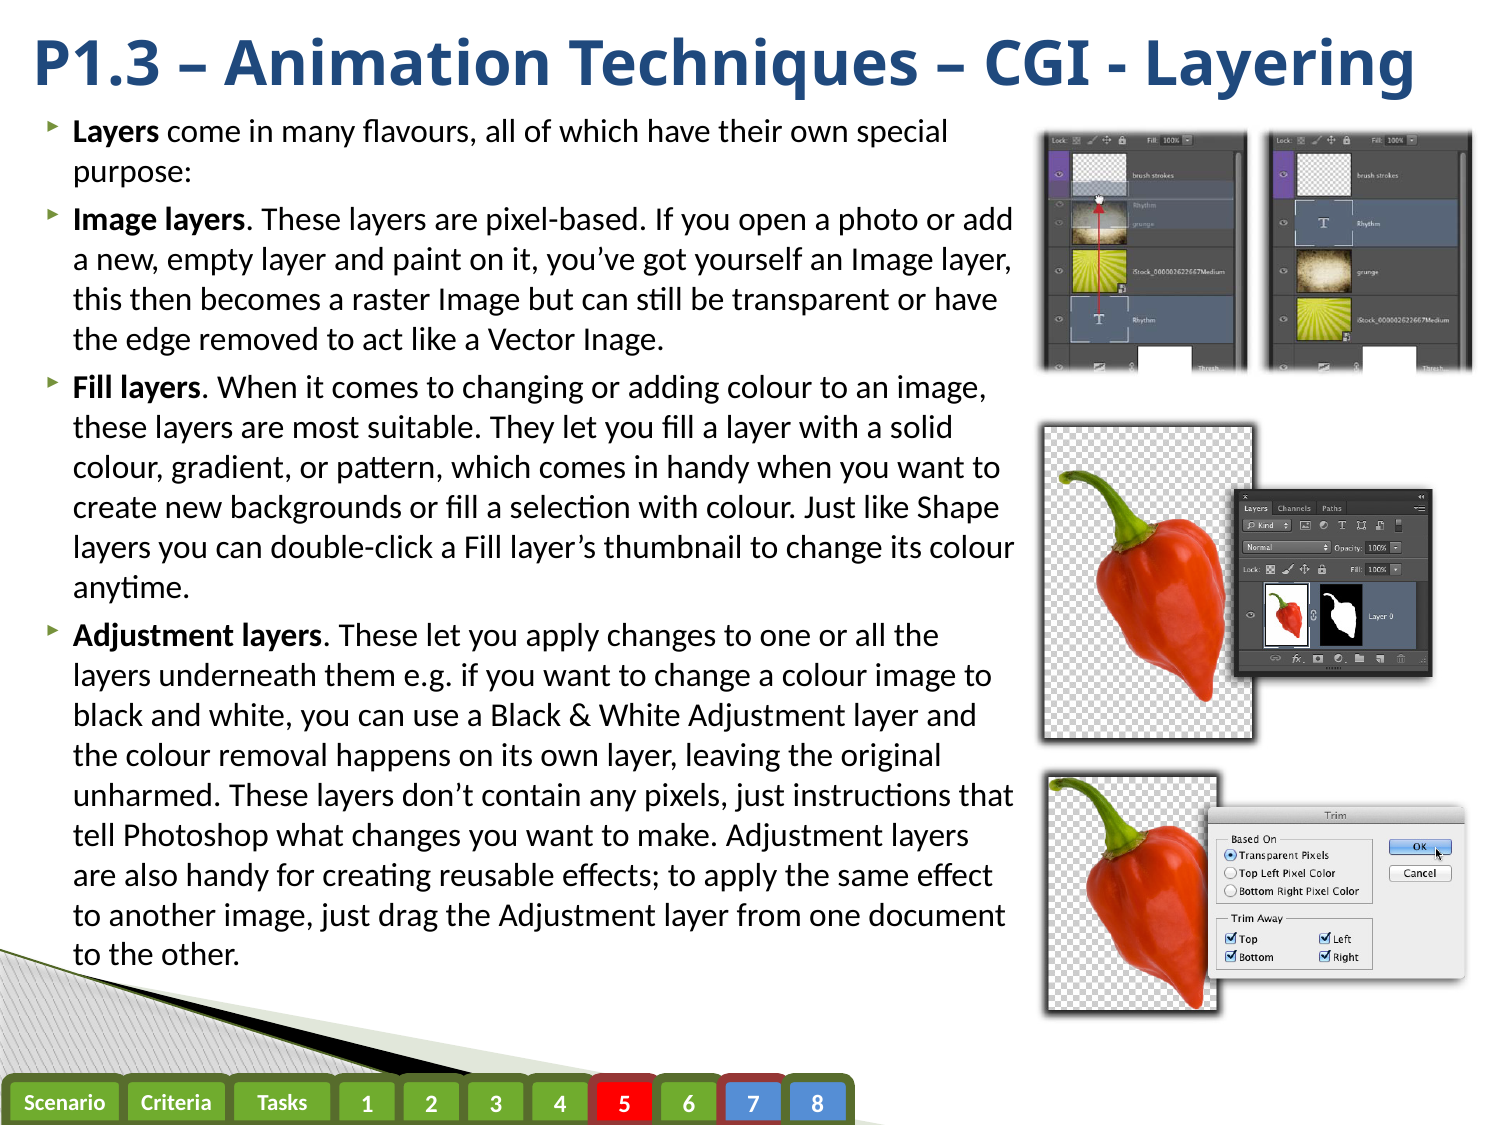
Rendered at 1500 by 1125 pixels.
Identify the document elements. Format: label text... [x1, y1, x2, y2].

picture [1031, 414, 1471, 1024]
list Layers come in many flavours, all of which have their own special purpose: Image layers. These layers are pixel-based. If you open a photo or add a new, empty layer and paint on it, you’ve got yourself an Image layer, this then becomes a raster Image but can still be transparent or have the edge removed to act like a Vector Inage. Fill layers. When it comes to changing or adding colour to an image, these layers are most suitable. They let you fill a layer with a solid colour, gradient, or pattern, which comes in handy when you want to create new backgrounds or fill a selection with colour. Just like Shape layers you can double-click a Fill layer’s thumbnail to change its colour anytime. Adjustment layers. These let you apply changes to one or all the layers underneath them e.g. if you want to change a colour image to black and white, you can use a Black & White Adjustment layer and the colour removal happens on its own layer, leaving the original unharmed. These layers don’t contain any pixels, just instructions that tell Photoshop what changes you want to make. Adjustment layers are also handy for creating reusable effects; to apply the same effect to another image, just drag the Adjustment layer from one document to the other. [29, 102, 1032, 1035]
picture [1031, 125, 1479, 378]
text_box P1.3 – Animation Techniques – CGI - Layering [17, 19, 1471, 102]
